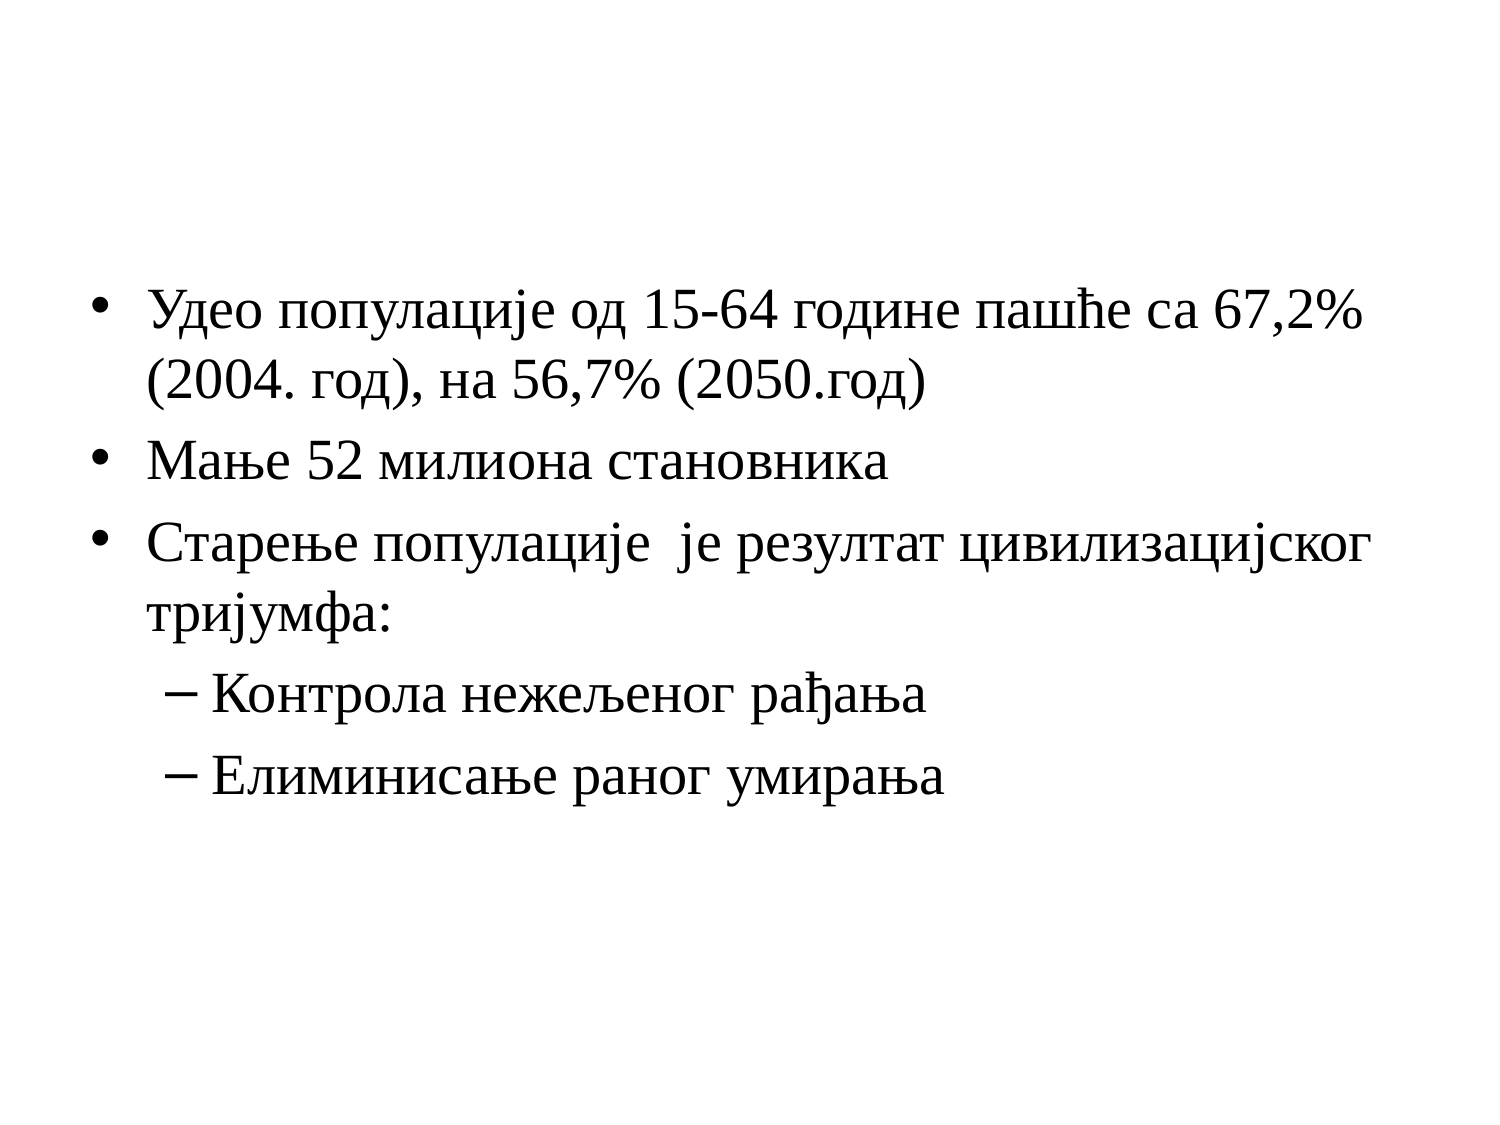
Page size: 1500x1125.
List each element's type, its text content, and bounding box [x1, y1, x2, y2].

list Удео популације од 15-64 године пашће са 67,2% (2004. год), на 56,7% (2050.год) Мање 52 милиона становника Старење популације је резултат цивилизацијског тријумфа: Контрола нежељеног рађања Елиминисање раног умирања [75, 262, 1425, 1005]
